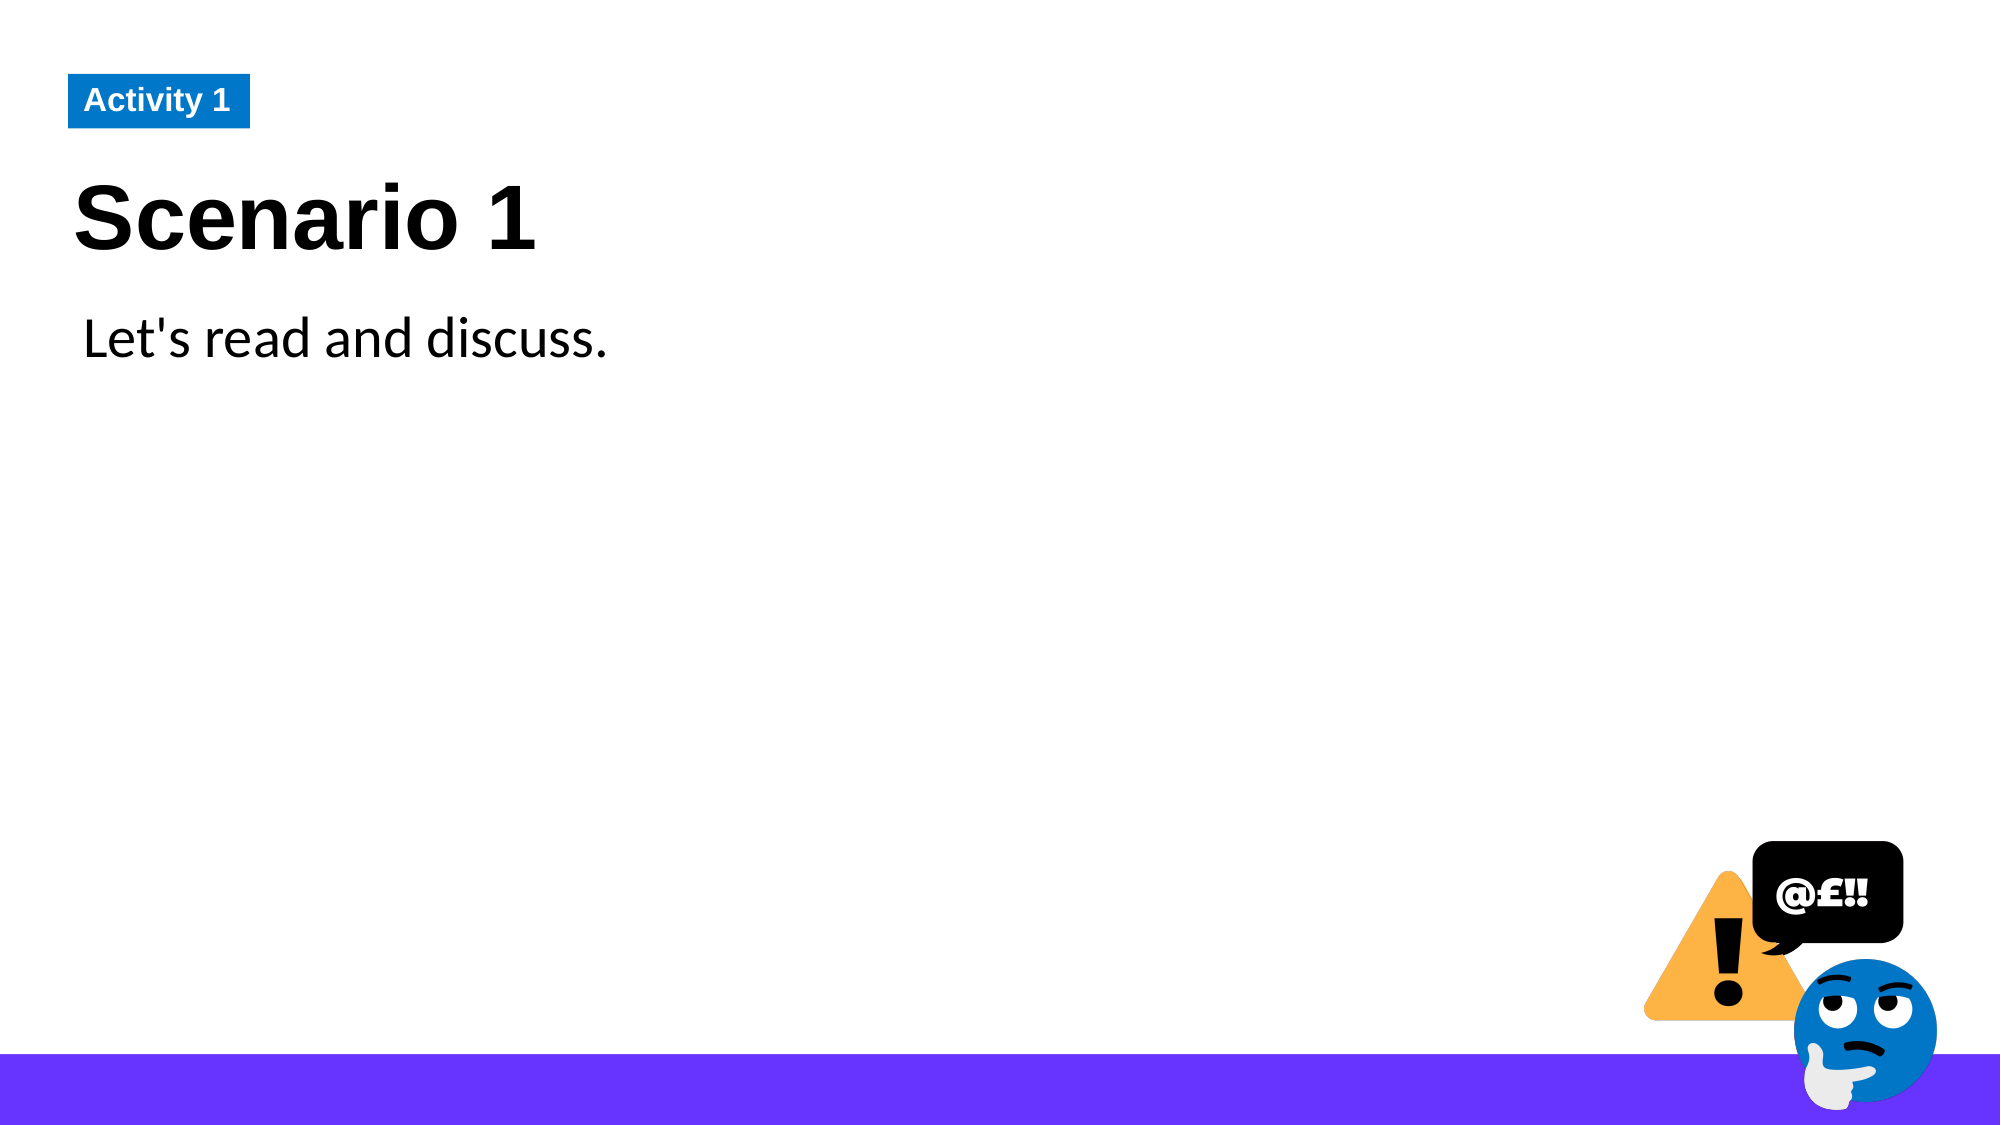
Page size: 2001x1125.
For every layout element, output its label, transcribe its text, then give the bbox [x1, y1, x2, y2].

picture [0, 0, 2000, 1125]
list Let's read and discuss. [68, 299, 1088, 495]
text_box Scenario 1 [59, 59, 1857, 278]
